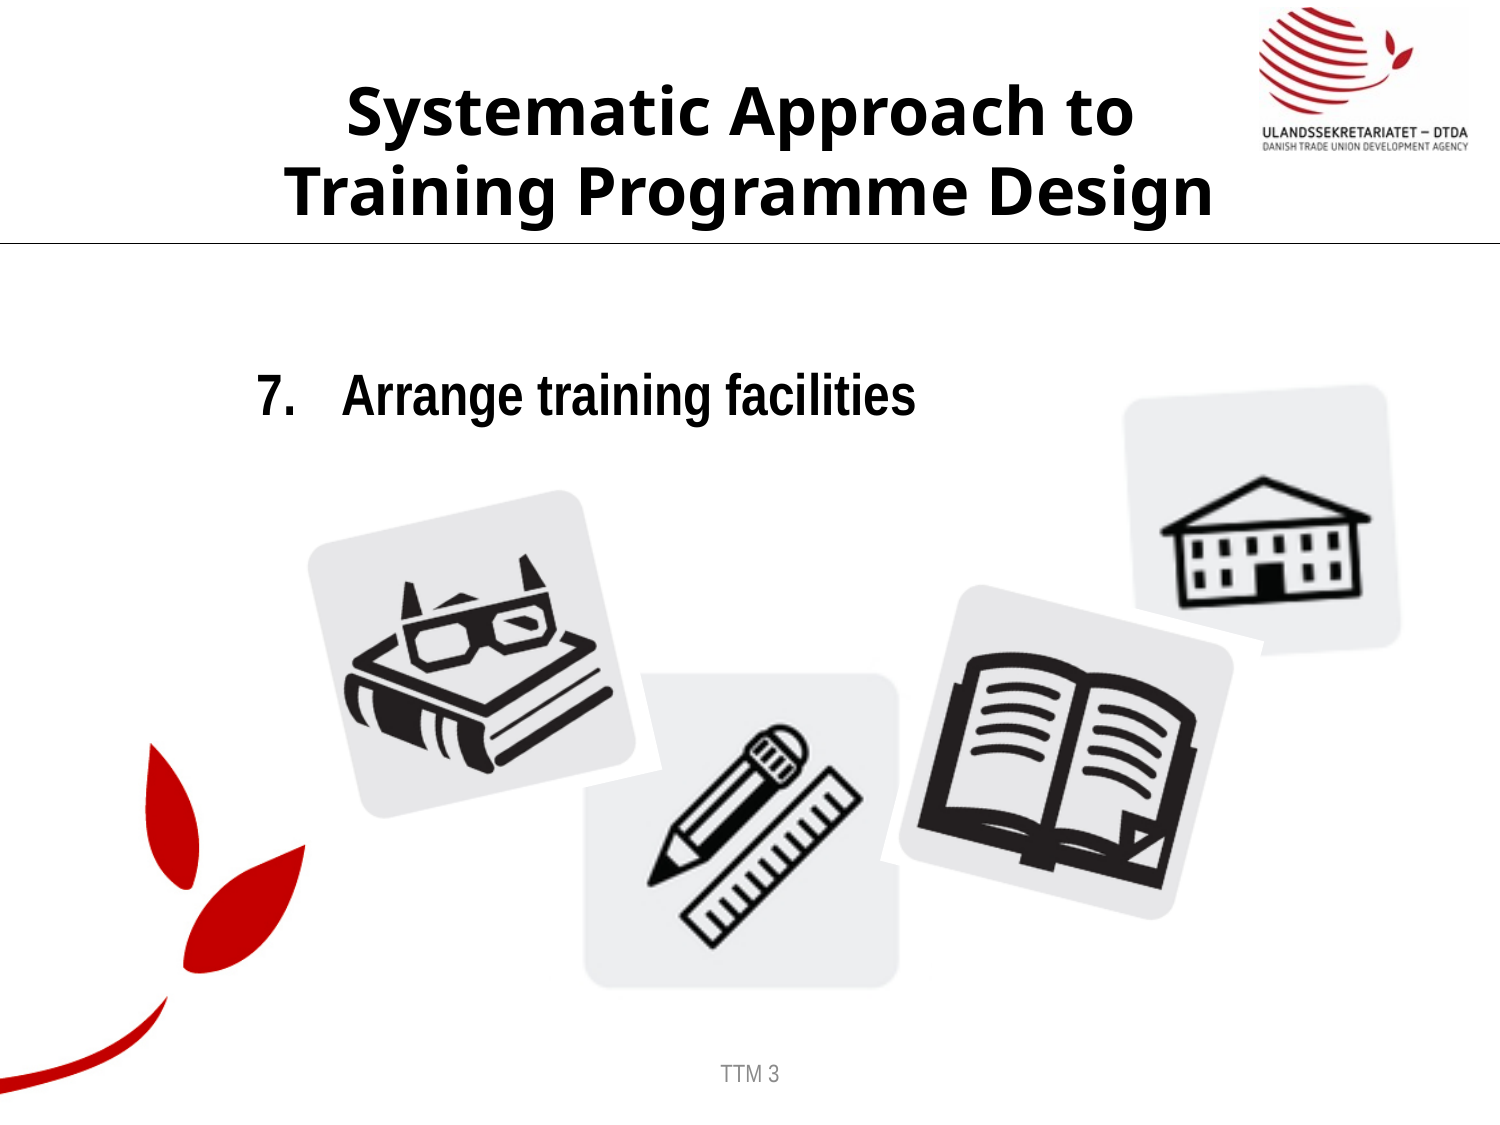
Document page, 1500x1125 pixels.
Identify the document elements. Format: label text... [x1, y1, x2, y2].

picture [1259, 6, 1469, 151]
picture [0, 361, 1420, 1118]
text_box Arrange training facilities [242, 350, 1270, 435]
title Systematic Approach to Training Programme Design [112, 54, 1388, 242]
footer TTM 3 [512, 1042, 988, 1103]
